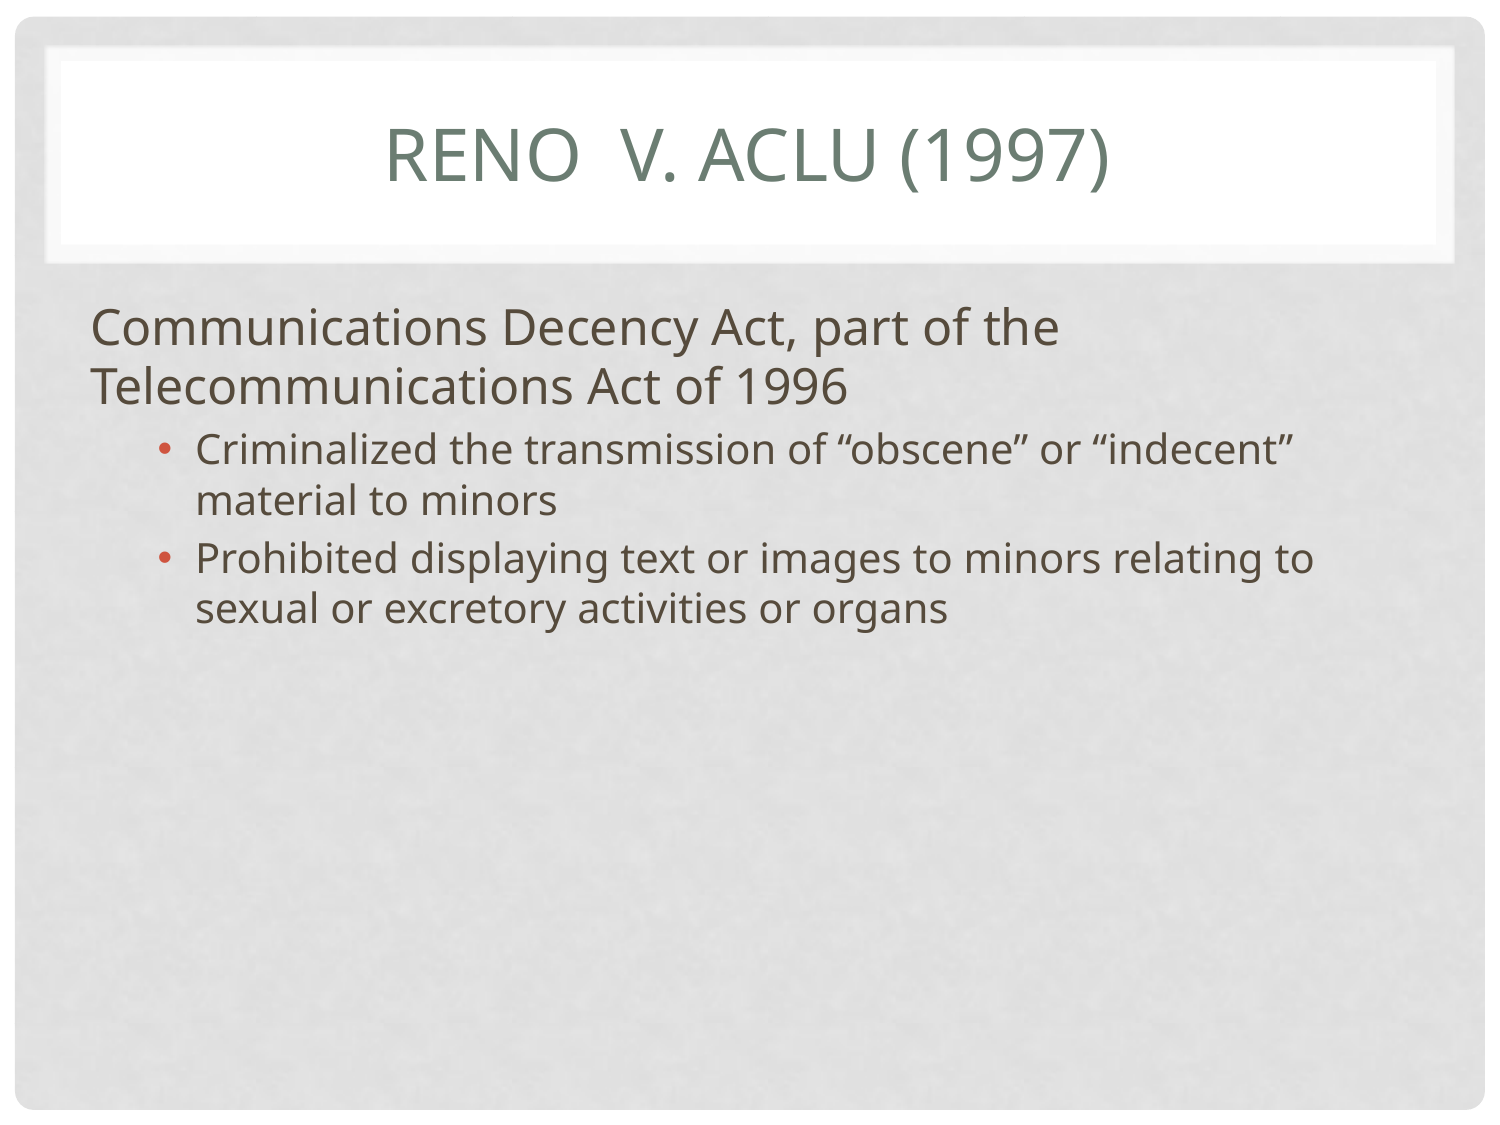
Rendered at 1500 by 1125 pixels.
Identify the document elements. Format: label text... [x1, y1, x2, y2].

list Communications Decency Act, part of the Telecommunications Act of 1996 Criminalized the transmission of “obscene” or “indecent” material to minors Prohibited displaying text or images to minors relating to sexual or excretory activities or organs [75, 287, 1425, 1005]
title Reno v. ACLU (1997) [69, 66, 1425, 238]
